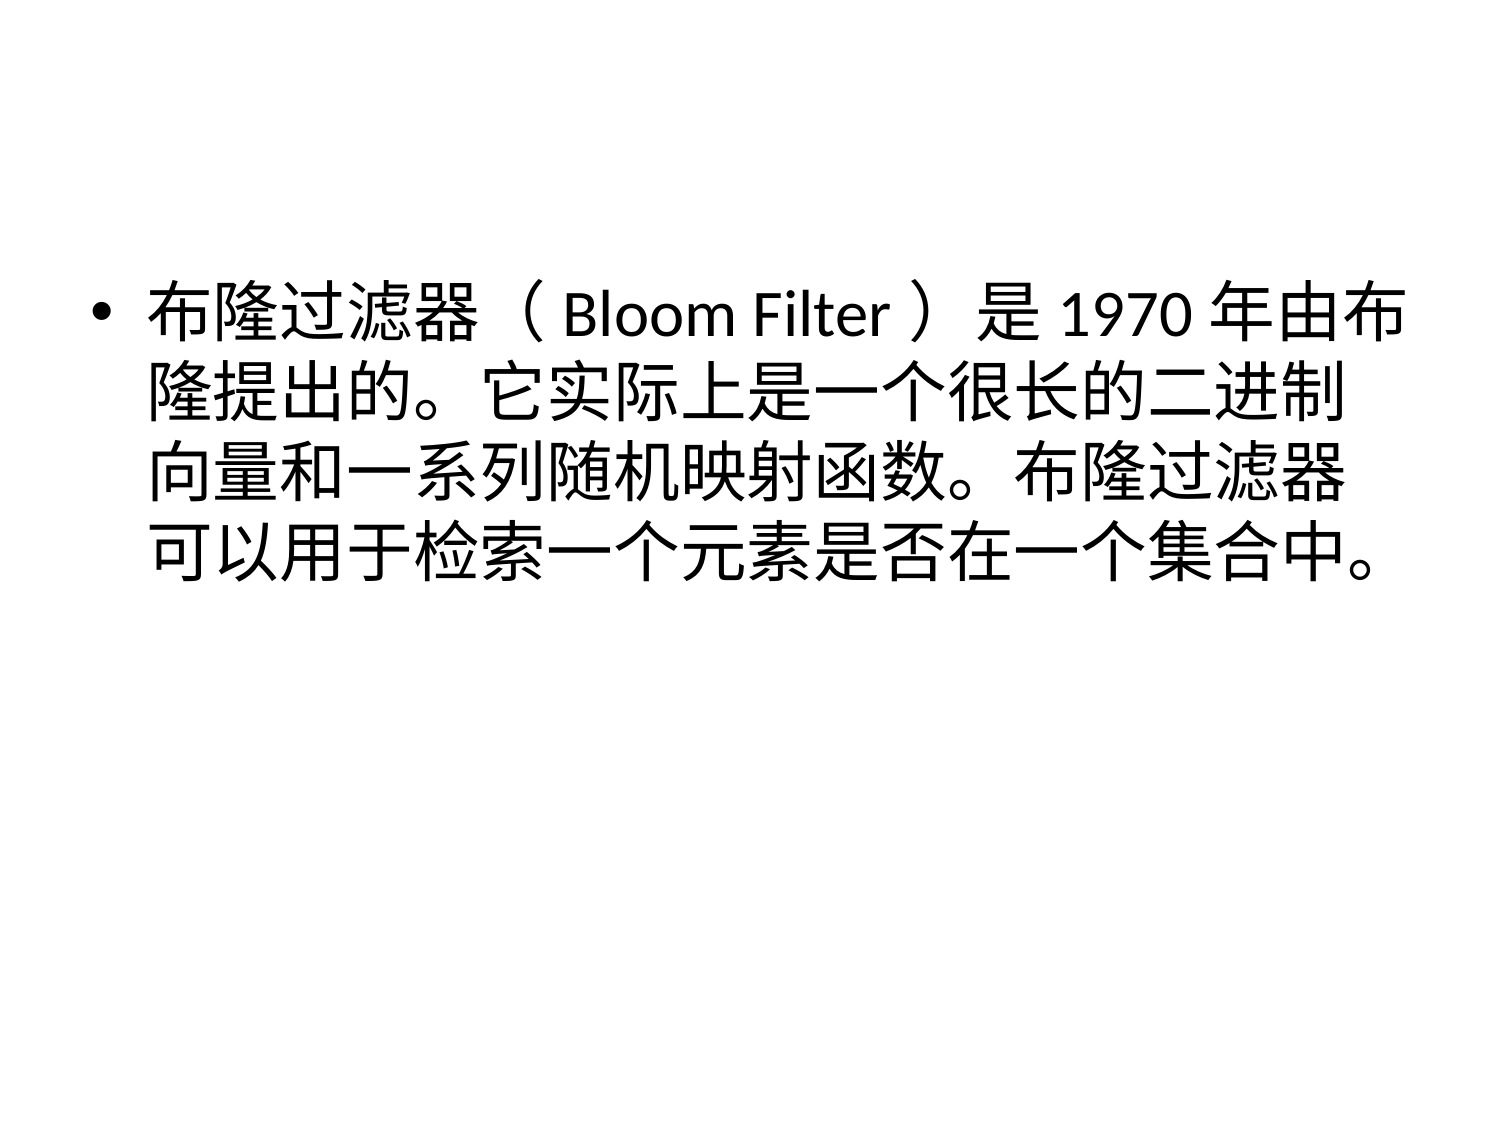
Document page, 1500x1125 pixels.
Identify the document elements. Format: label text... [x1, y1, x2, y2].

list 布隆过滤器（Bloom Filter）是1970年由布隆提出的。它实际上是一个很长的二进制向量和一系列随机映射函数。布隆过滤器可以用于检索一个元素是否在一个集合中。 [75, 262, 1425, 1005]
